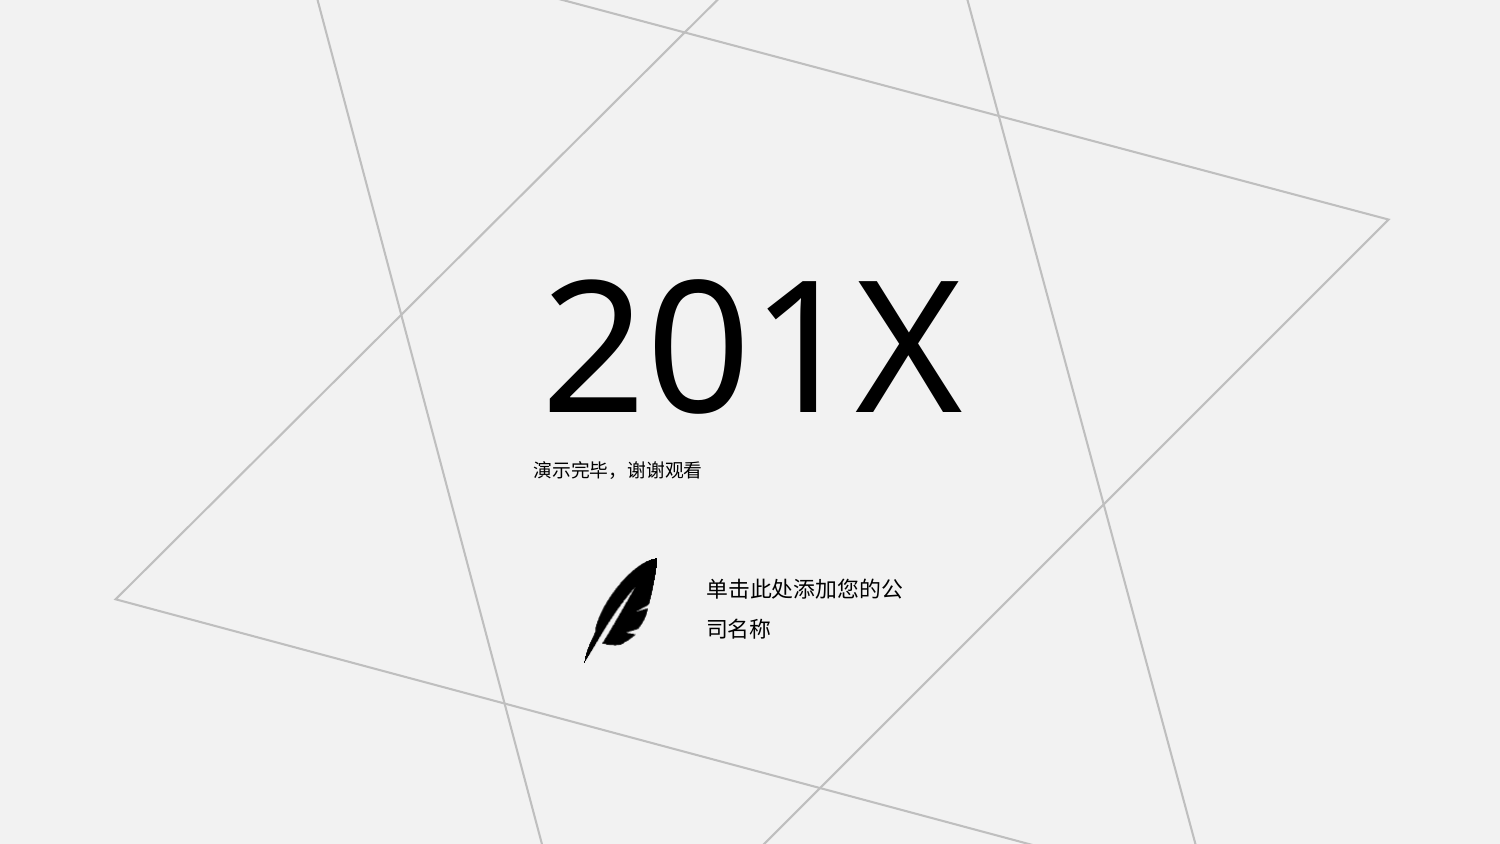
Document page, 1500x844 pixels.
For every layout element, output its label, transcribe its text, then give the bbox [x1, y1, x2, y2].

text_box [316, 0, 1391, 844]
text_box 单击此处添加您的公司名称 [691, 555, 919, 649]
text_box 演示完毕，谢谢观看 [518, 450, 983, 489]
text_box [113, 315, 503, 705]
picture [584, 558, 657, 663]
text_box [821, 505, 1197, 844]
text_box [684, 0, 1000, 114]
text_box 201X [526, 221, 1035, 457]
